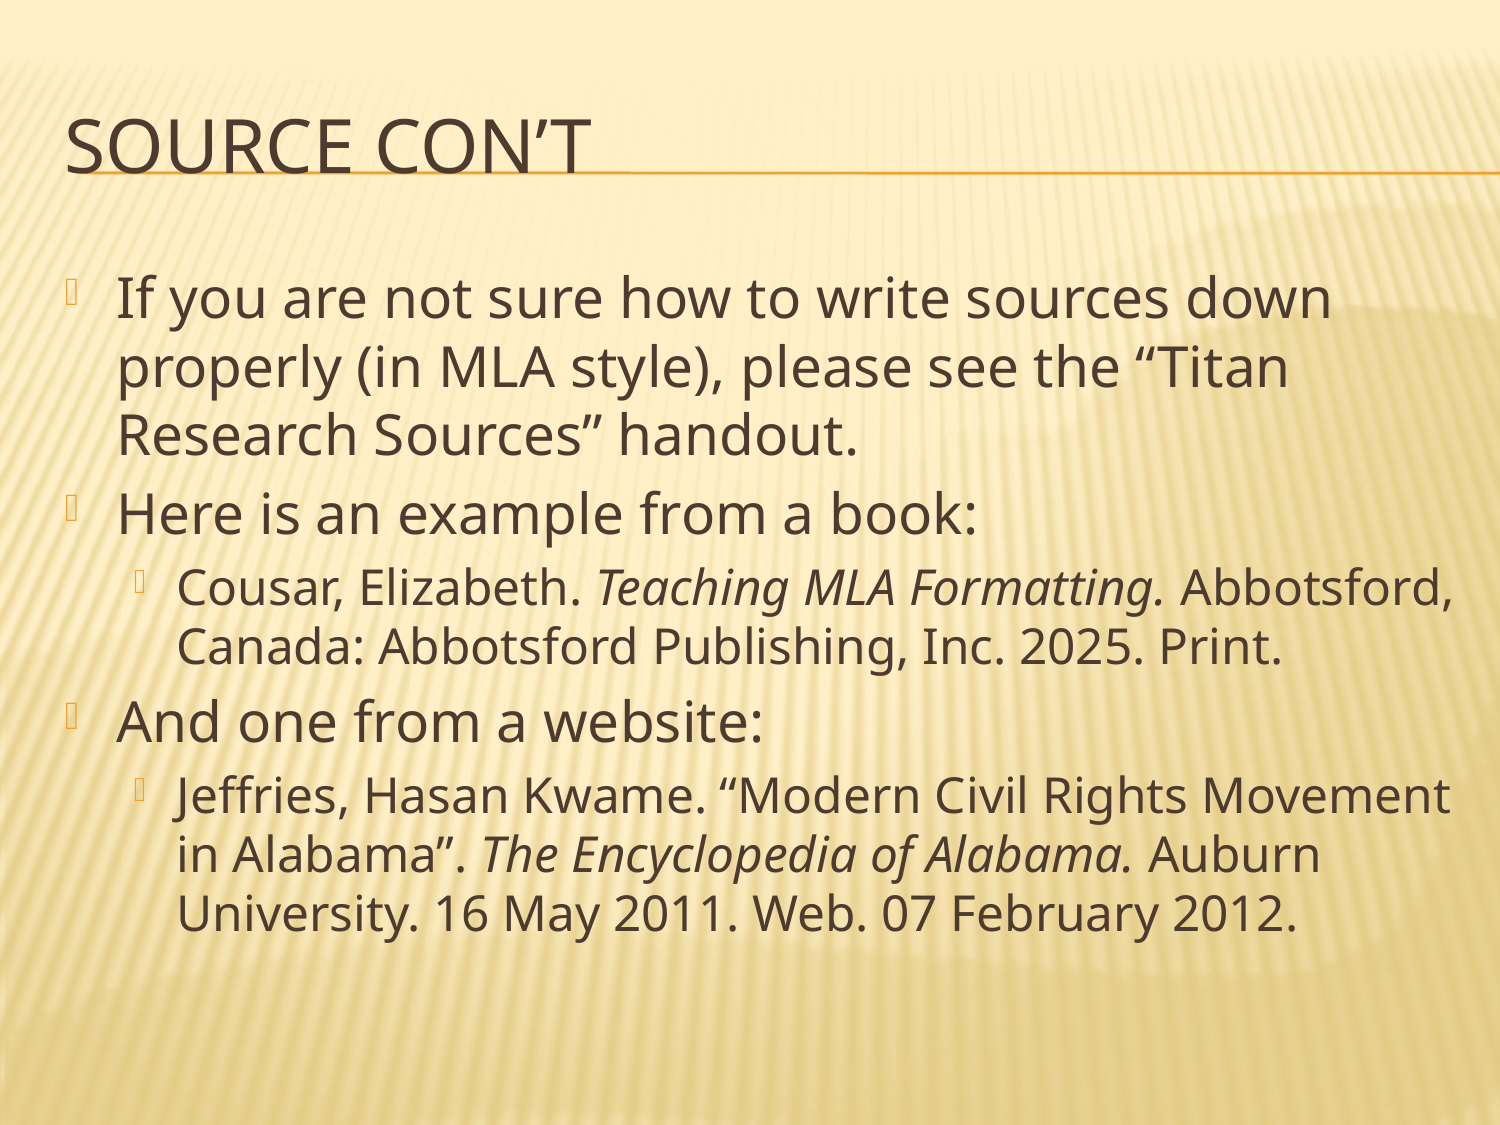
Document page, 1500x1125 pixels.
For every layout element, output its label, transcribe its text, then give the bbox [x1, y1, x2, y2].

title Source con’t [50, 75, 1475, 213]
list If you are not sure how to write sources down properly (in MLA style), please see the “Titan Research Sources” handout. Here is an example from a book: Cousar, Elizabeth. Teaching MLA Formatting. Abbotsford, Canada: Abbotsford Publishing, Inc. 2025. Print. And one from a website: Jeffries, Hasan Kwame. “Modern Civil Rights Movement in Alabama”. The Encyclopedia of Alabama. Auburn University. 16 May 2011. Web. 07 February 2012. [50, 254, 1475, 1038]
